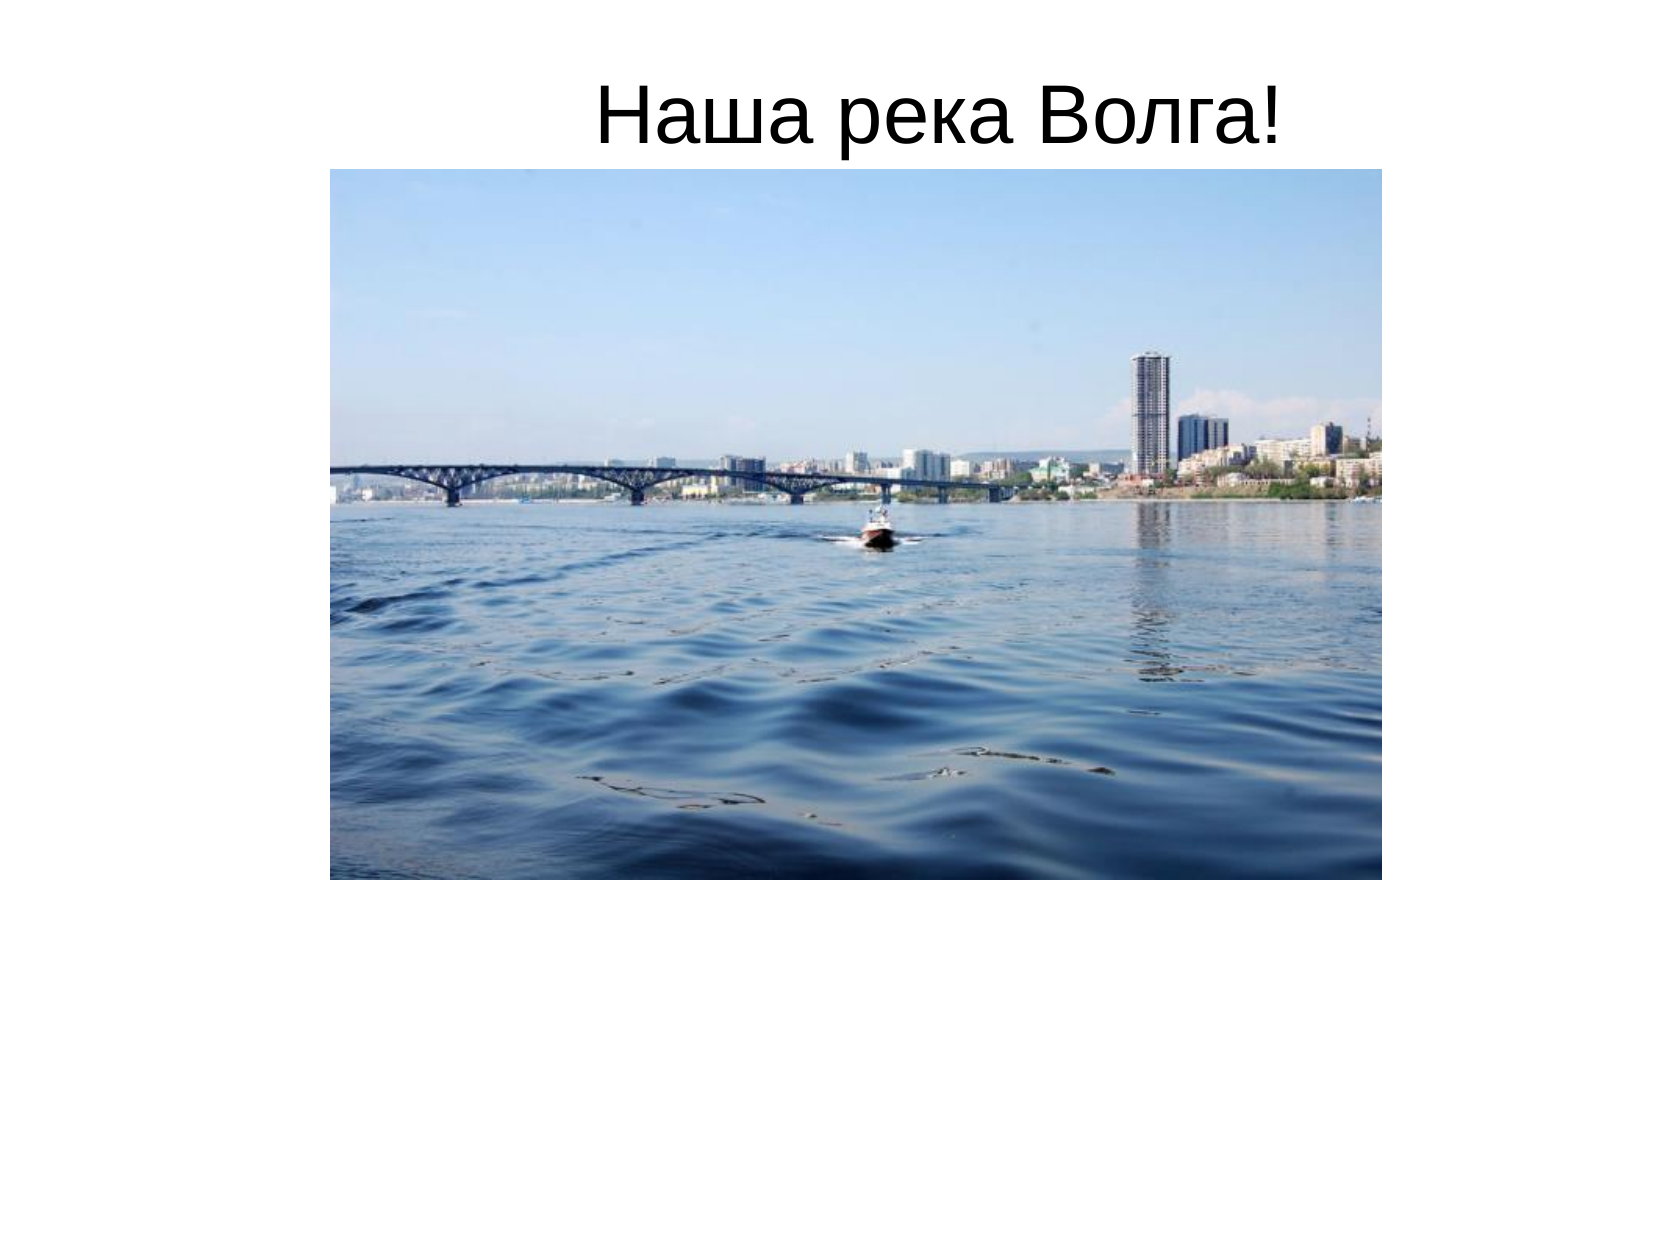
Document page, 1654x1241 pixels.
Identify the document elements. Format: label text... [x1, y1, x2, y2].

text_box Наша река Волга! [295, 53, 1583, 168]
picture [330, 168, 1383, 881]
